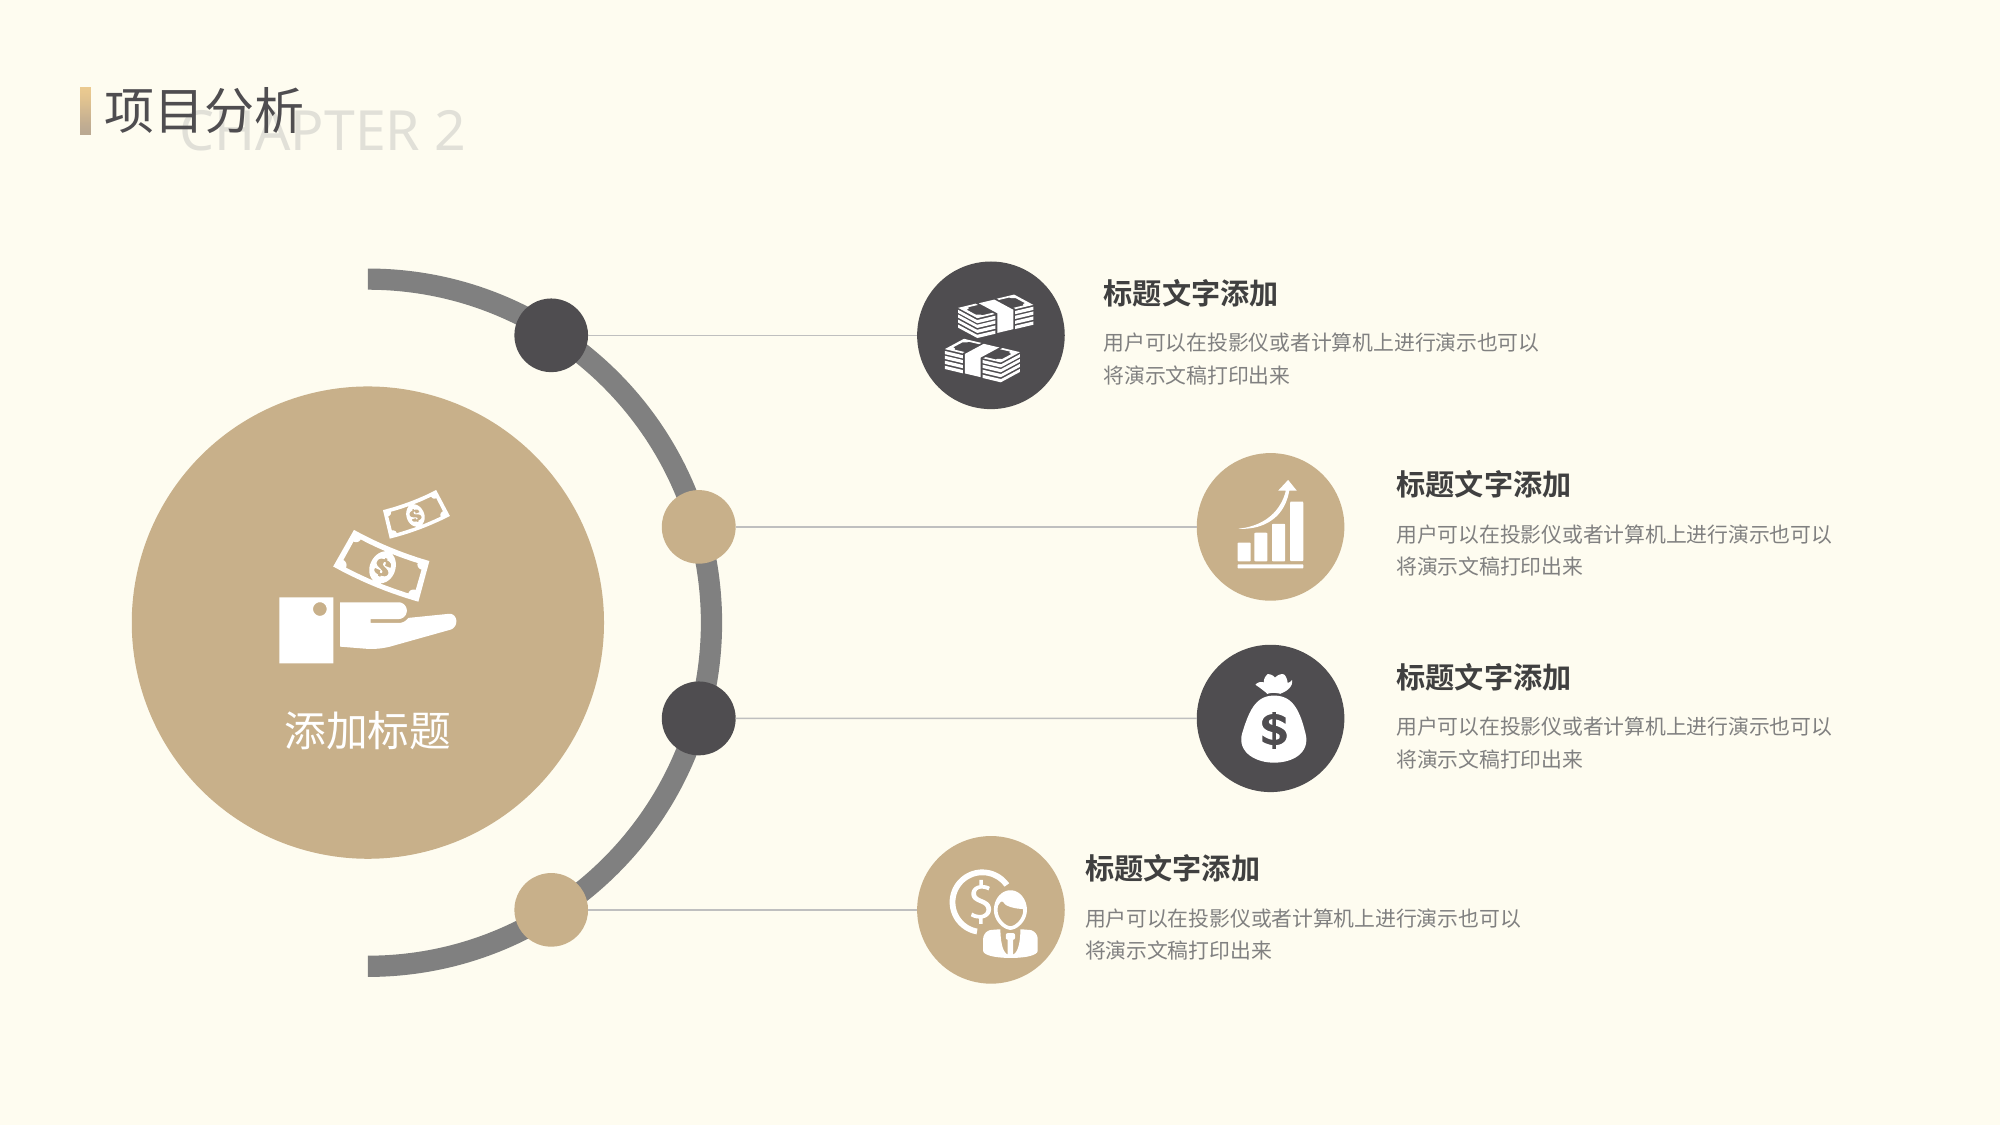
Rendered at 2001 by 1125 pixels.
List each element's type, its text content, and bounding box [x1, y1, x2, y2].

text_box 项目分析 [89, 72, 320, 147]
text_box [1381, 448, 1863, 588]
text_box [1088, 257, 1570, 397]
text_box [13, 261, 1345, 984]
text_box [1069, 832, 1551, 972]
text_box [1381, 641, 1863, 781]
picture [80, 87, 91, 136]
text_box CHAPTER 2 [164, 87, 482, 170]
